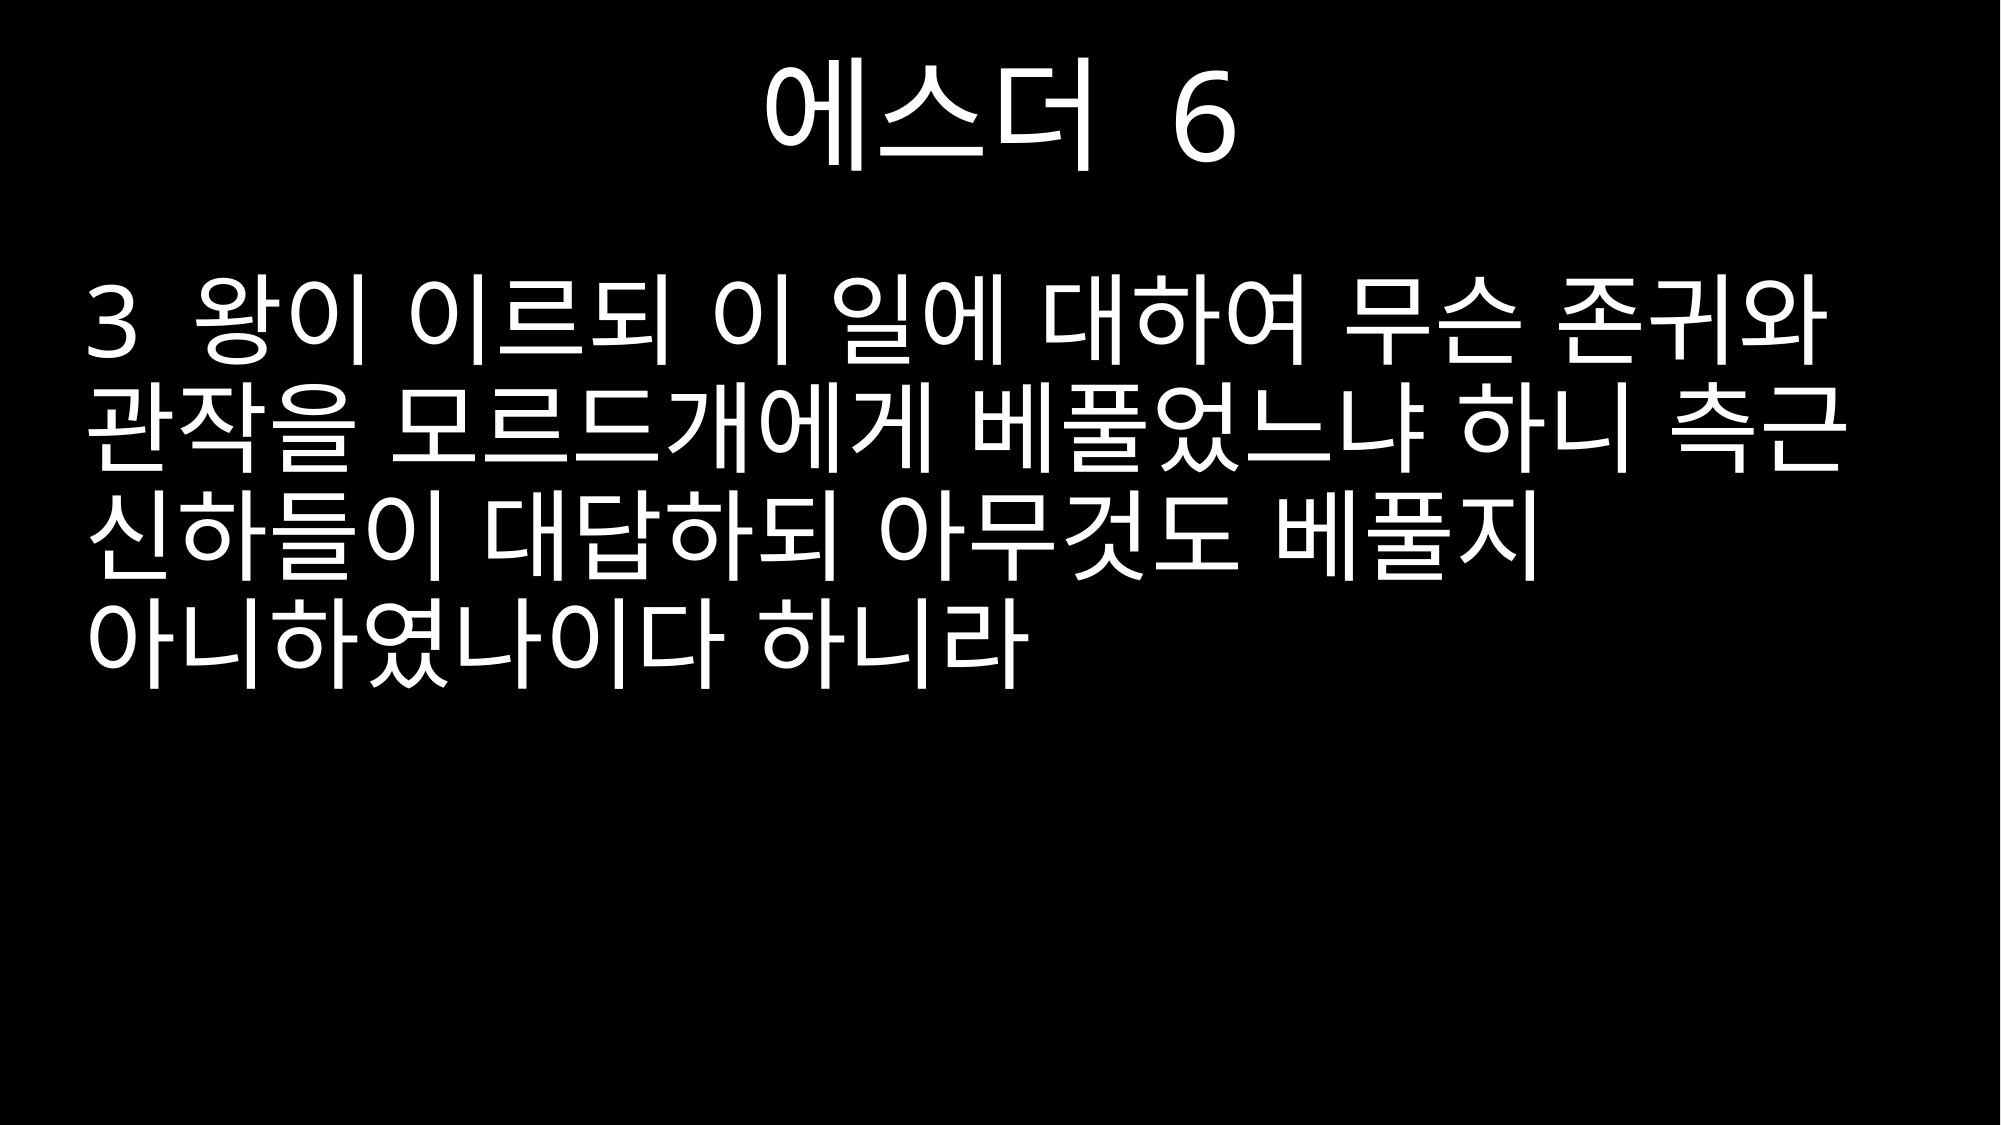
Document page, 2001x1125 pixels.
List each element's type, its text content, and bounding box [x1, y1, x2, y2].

picture [0, 0, 2001, 1125]
list 3 왕이 이르되 이 일에 대하여 무슨 존귀와 관작을 모르드개에게 베풀었느냐 하니 측근 신하들이 대답하되 아무것도 베풀지 아니하였나이다 하니라 [69, 263, 1953, 423]
footer 에스더 6 [0, 32, 2000, 192]
